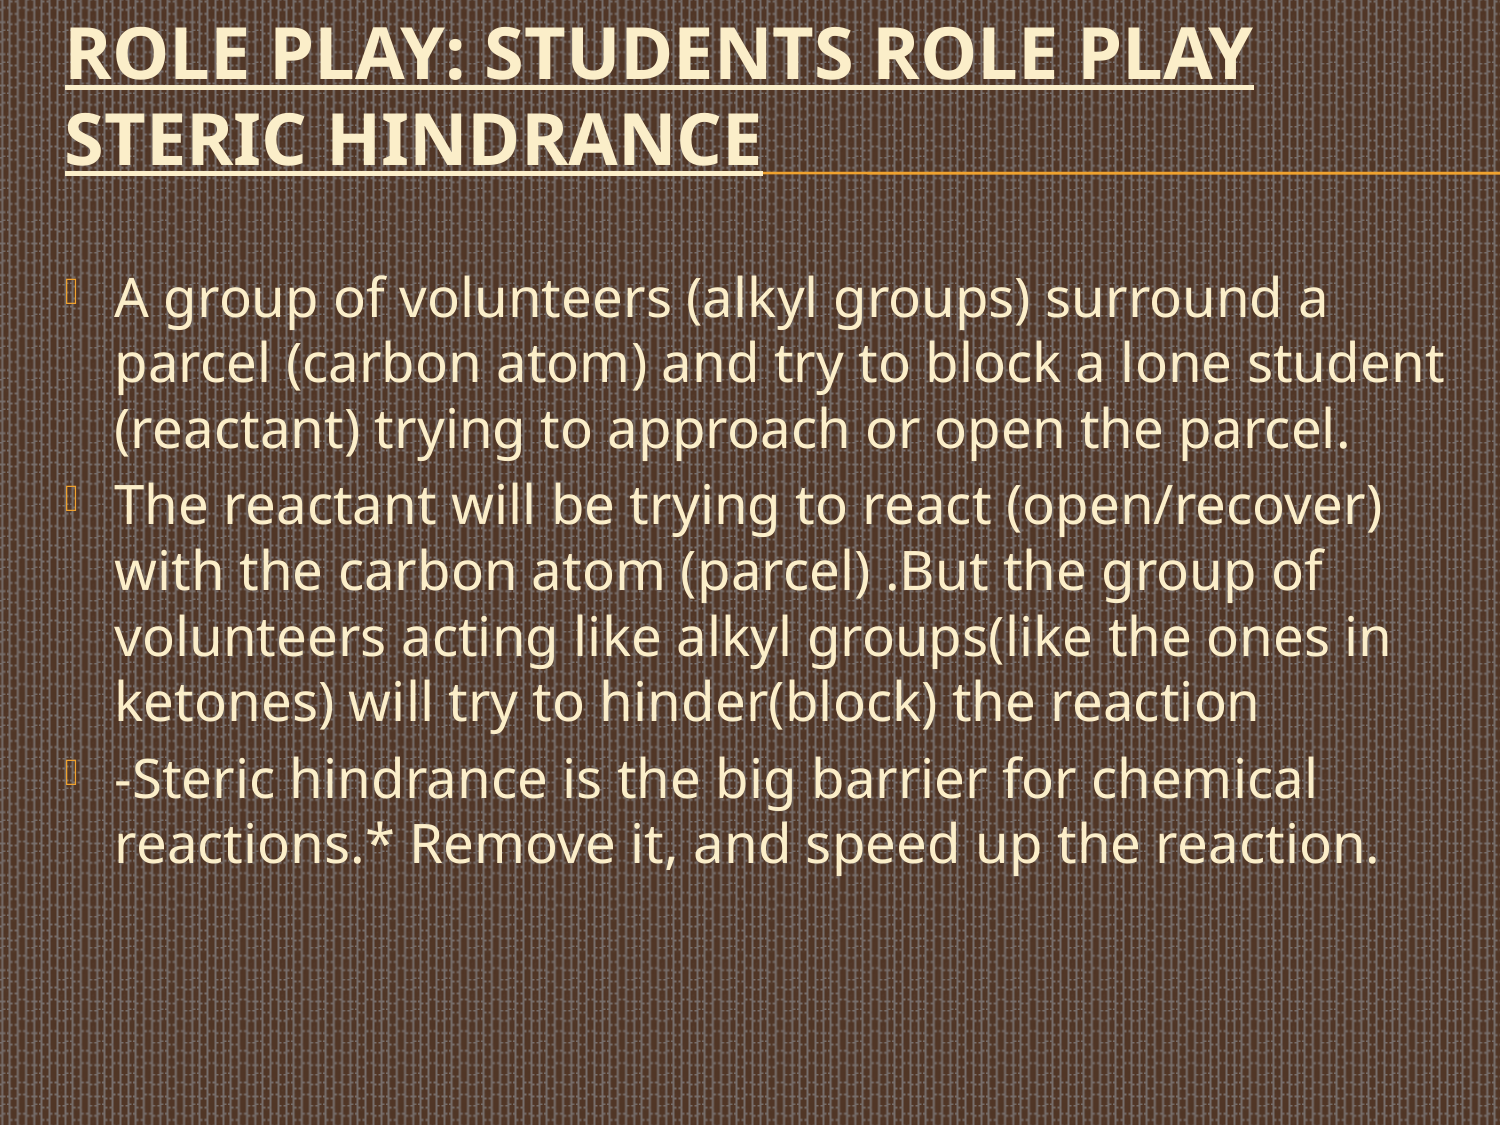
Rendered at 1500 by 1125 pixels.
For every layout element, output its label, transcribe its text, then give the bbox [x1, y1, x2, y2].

list A group of volunteers (alkyl groups) surround a parcel (carbon atom) and try to block a lone student (reactant) trying to approach or open the parcel. The reactant will be trying to react (open/recover) with the carbon atom (parcel) .But the group of volunteers acting like alkyl groups(like the ones in ketones) will try to hinder(block) the reaction -Steric hindrance is the big barrier for chemical reactions.* Remove it, and speed up the reaction. [50, 254, 1475, 998]
title Role play: Students role play steric hindrance [50, 0, 1475, 188]
